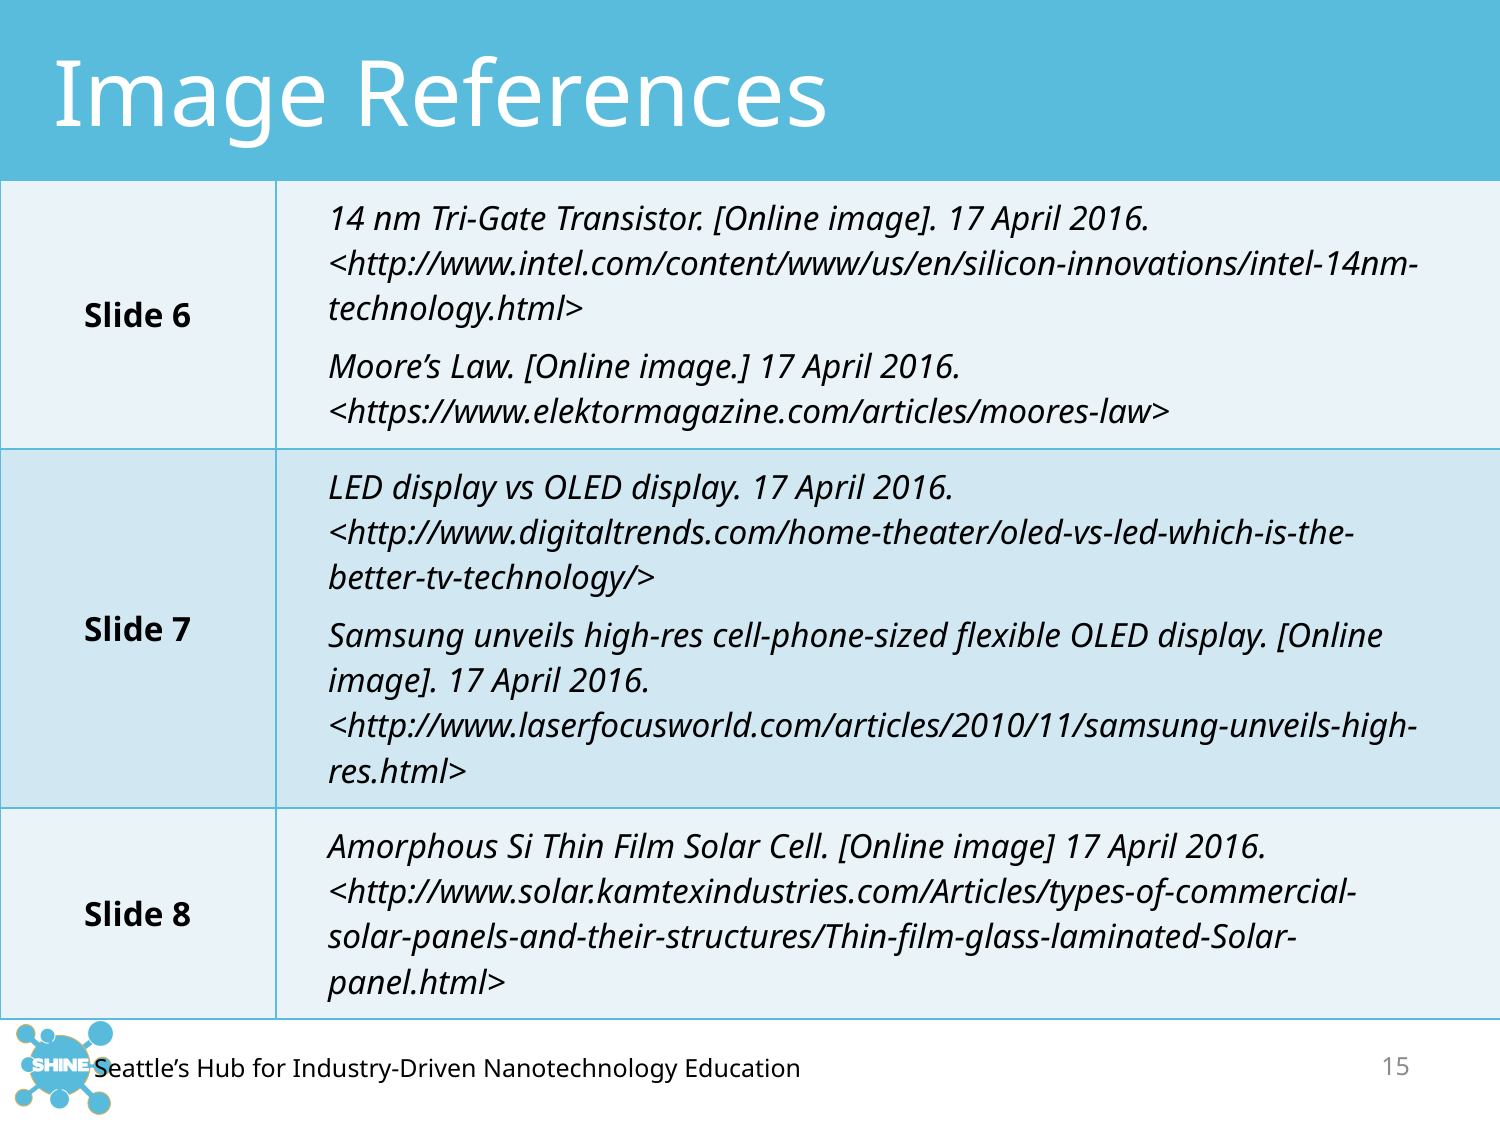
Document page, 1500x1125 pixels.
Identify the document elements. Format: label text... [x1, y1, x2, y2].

table_cell Slide 7 [1, 450, 275, 807]
picture [12, 1020, 116, 1115]
title Image References [0, 0, 1500, 179]
table_header Slide 6 [1, 181, 275, 448]
table_cell Amorphous Si Thin Film Solar Cell. [Online image] 17 April 2016. <http://www.solar.kamtexindustries.com/Articles/types-of-commercial-solar-panels-and-their-structures/Thin-film-glass-laminated-Solar-panel.html> [277, 809, 1500, 1018]
table_header 14 nm Tri-Gate Transistor. [Online image]. 17 April 2016. <http://www.intel.com/content/www/us/en/silicon-innovations/intel-14nm-technology.html> Moore’s Law. [Online image.] 17 April 2016. <https://www.elektormagazine.com/articles/moores-law> [277, 181, 1500, 448]
slide_number 15 [1074, 1037, 1425, 1098]
table_cell LED display vs OLED display. 17 April 2016. <http://www.digitaltrends.com/home-theater/oled-vs-led-which-is-the-better-tv-technology/> Samsung unveils high-res cell-phone-sized flexible OLED display. [Online image]. 17 April 2016. <http://www.laserfocusworld.com/articles/2010/11/samsung-unveils-high-res.html> [277, 450, 1500, 807]
table_cell Slide 8 [1, 809, 275, 1018]
